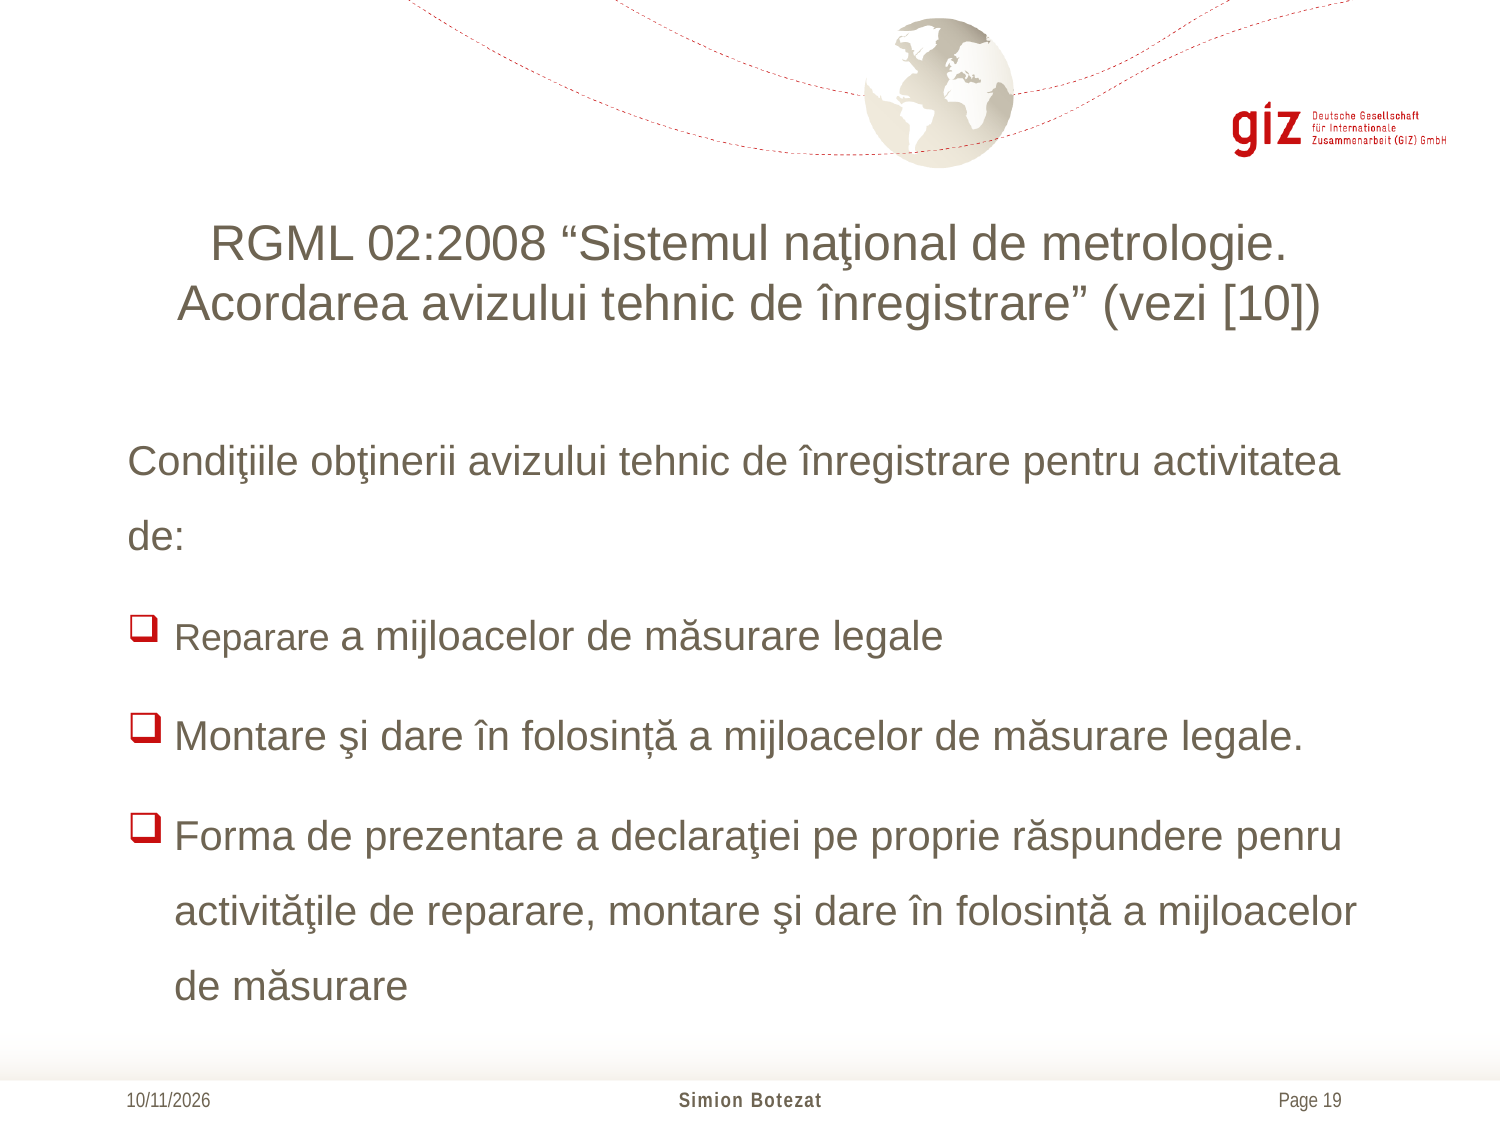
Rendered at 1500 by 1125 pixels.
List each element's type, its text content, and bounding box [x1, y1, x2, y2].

picture [0, 0, 1500, 184]
footer Simion Botezat [469, 1079, 1031, 1121]
picture [0, 959, 1500, 1081]
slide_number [111, 1079, 325, 1121]
list Condiţiile obţinerii avizului tehnic de înregistrare pentru activitatea de: Reparare a mijloacelor de măsurare legale Montare şi dare în folosință a mijloacelor de măsurare legale. Forma de prezentare a declaraţiei pe proprie răspundere penru activităţile de reparare, montare şi dare în folosință a mijloacelor de măsurare [111, 401, 1389, 1028]
title RGML 02:2008 “Sistemul naţional de metrologie. Acordarea avizului tehnic de înregistrare” (vezi [10]) [111, 202, 1389, 357]
